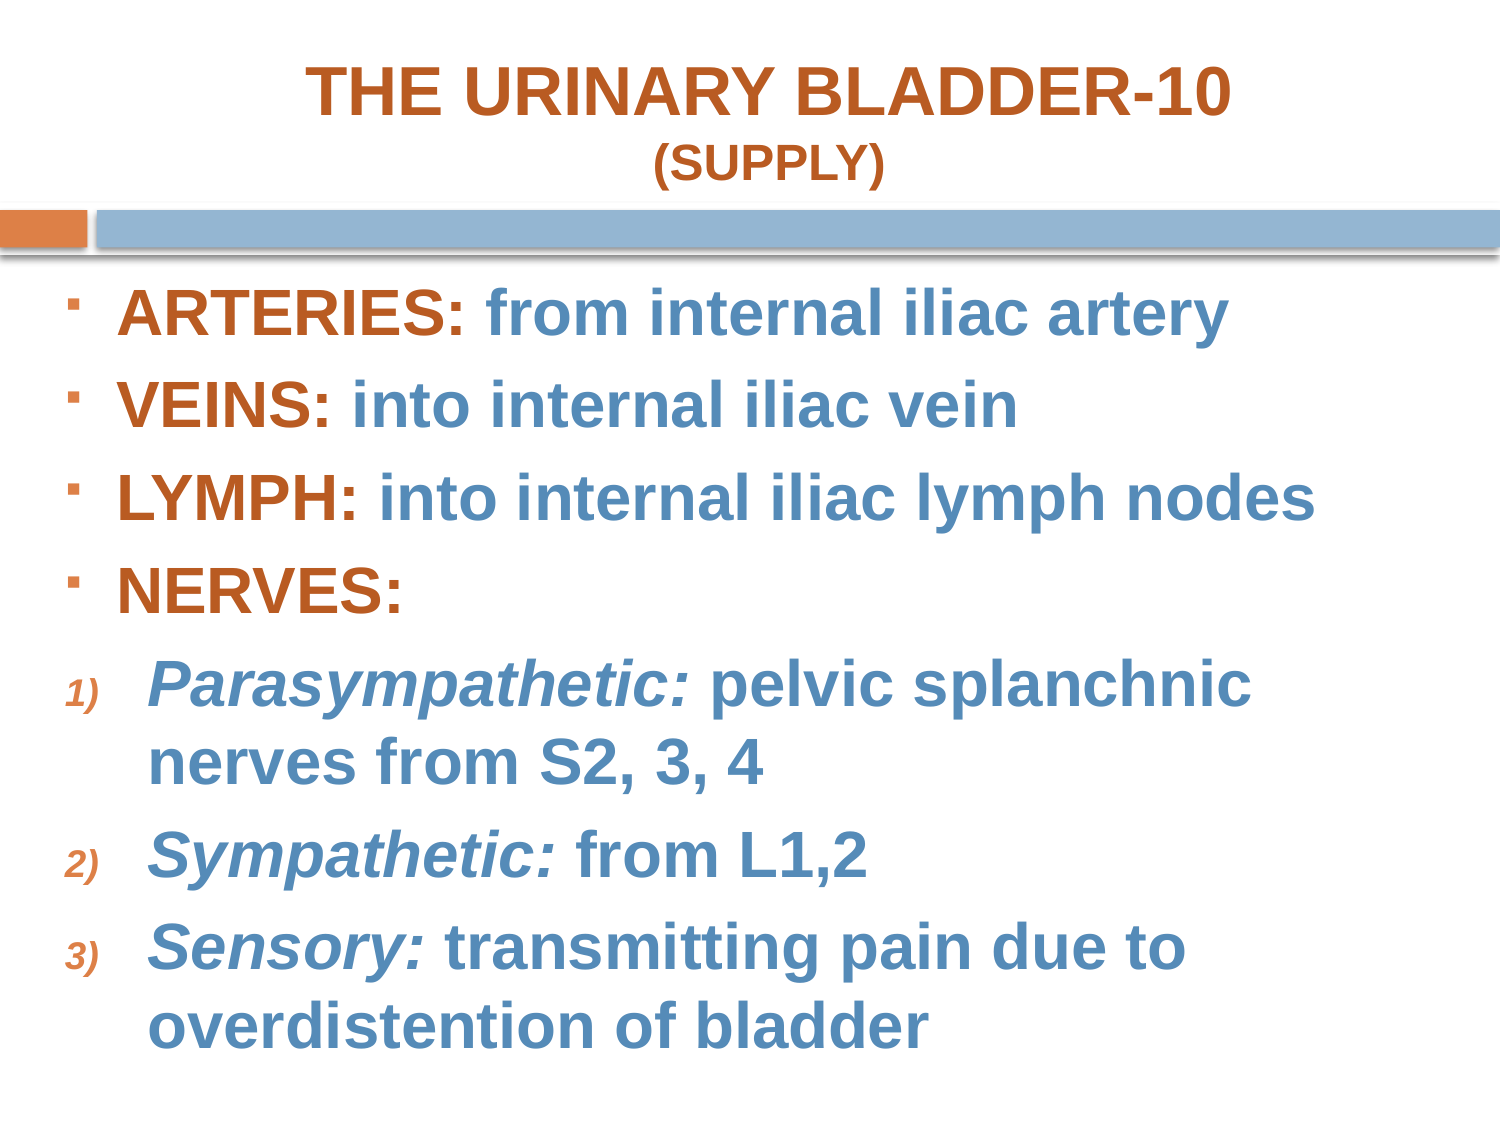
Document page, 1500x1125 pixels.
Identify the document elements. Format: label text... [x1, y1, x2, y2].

list ARTERIES: from internal iliac artery VEINS: into internal iliac vein LYMPH: into internal iliac lymph nodes NERVES: Parasympathetic: pelvic splanchnic nerves from S2, 3, 4 Sympathetic: from L1,2 Sensory: transmitting pain due to overdistention of bladder [50, 262, 1463, 1075]
title THE URINARY BLADDER-10 (SUPPLY) [100, 37, 1438, 200]
